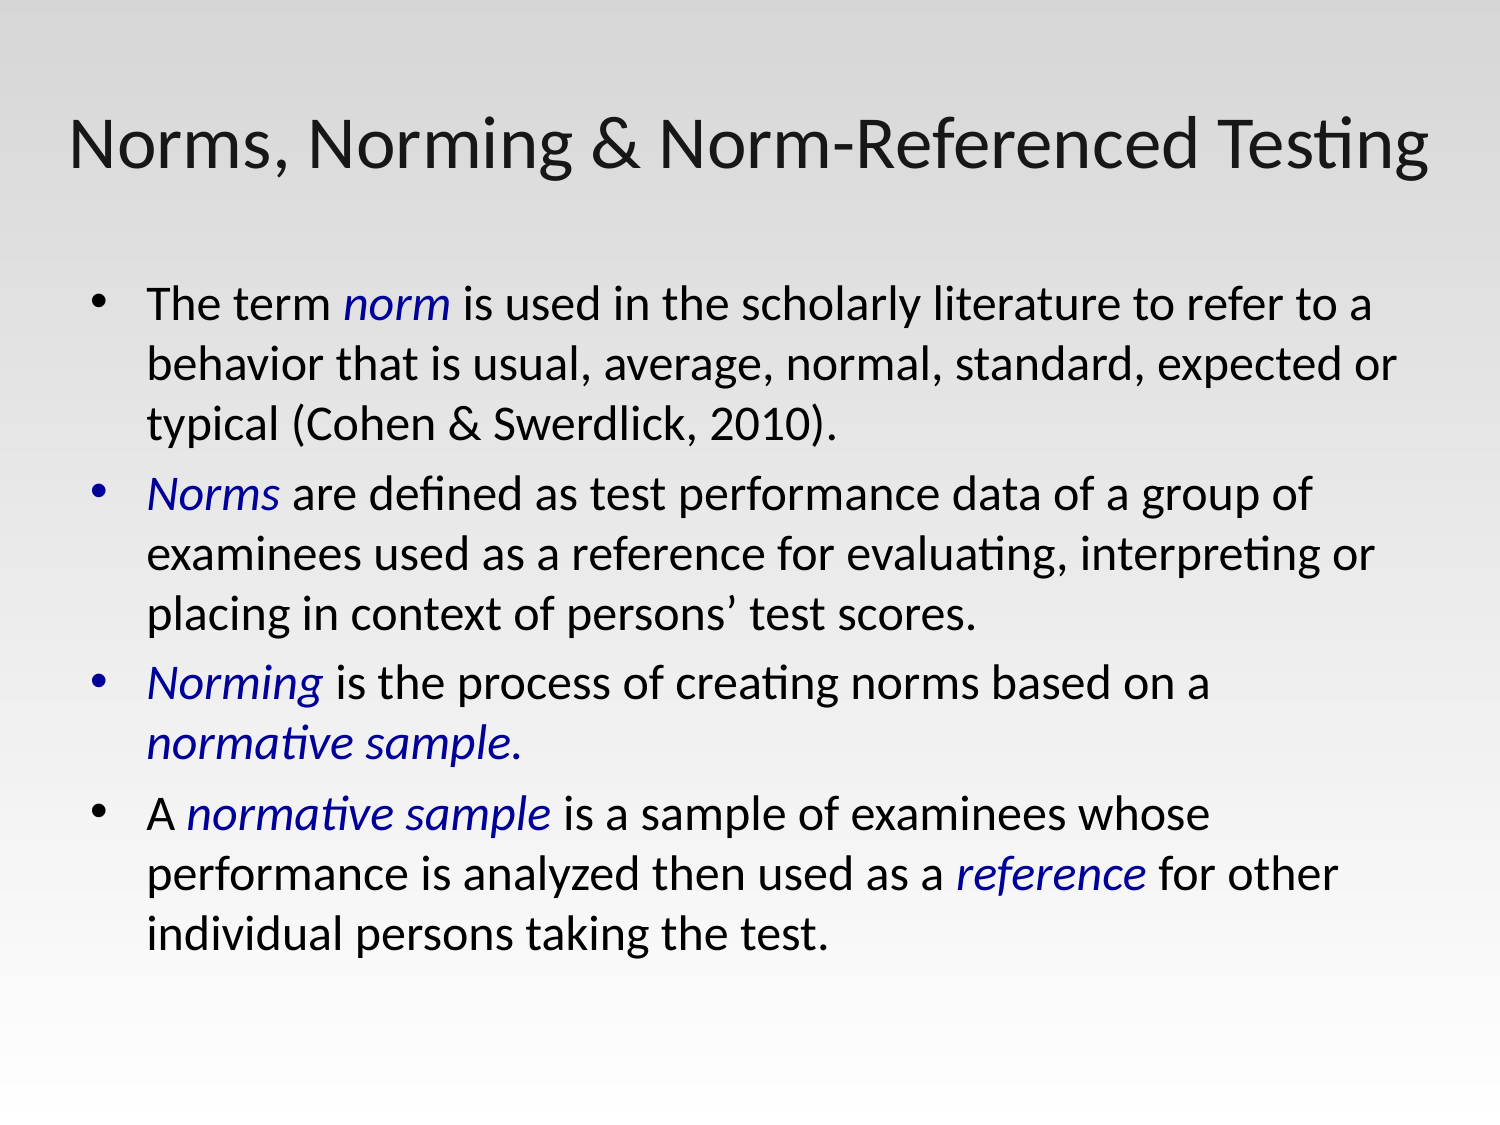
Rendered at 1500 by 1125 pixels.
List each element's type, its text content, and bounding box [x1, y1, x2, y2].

title Norms, Norming & Norm-Referenced Testing [37, 45, 1463, 233]
list The term norm is used in the scholarly literature to refer to a behavior that is usual, average, normal, standard, expected or typical (Cohen & Swerdlick, 2010). Norms are defined as test performance data of a group of examinees used as a reference for evaluating, interpreting or placing in context of persons’ test scores. Norming is the process of creating norms based on a normative sample. A normative sample is a sample of examinees whose performance is analyzed then used as a reference for other individual persons taking the test. [75, 262, 1425, 1005]
